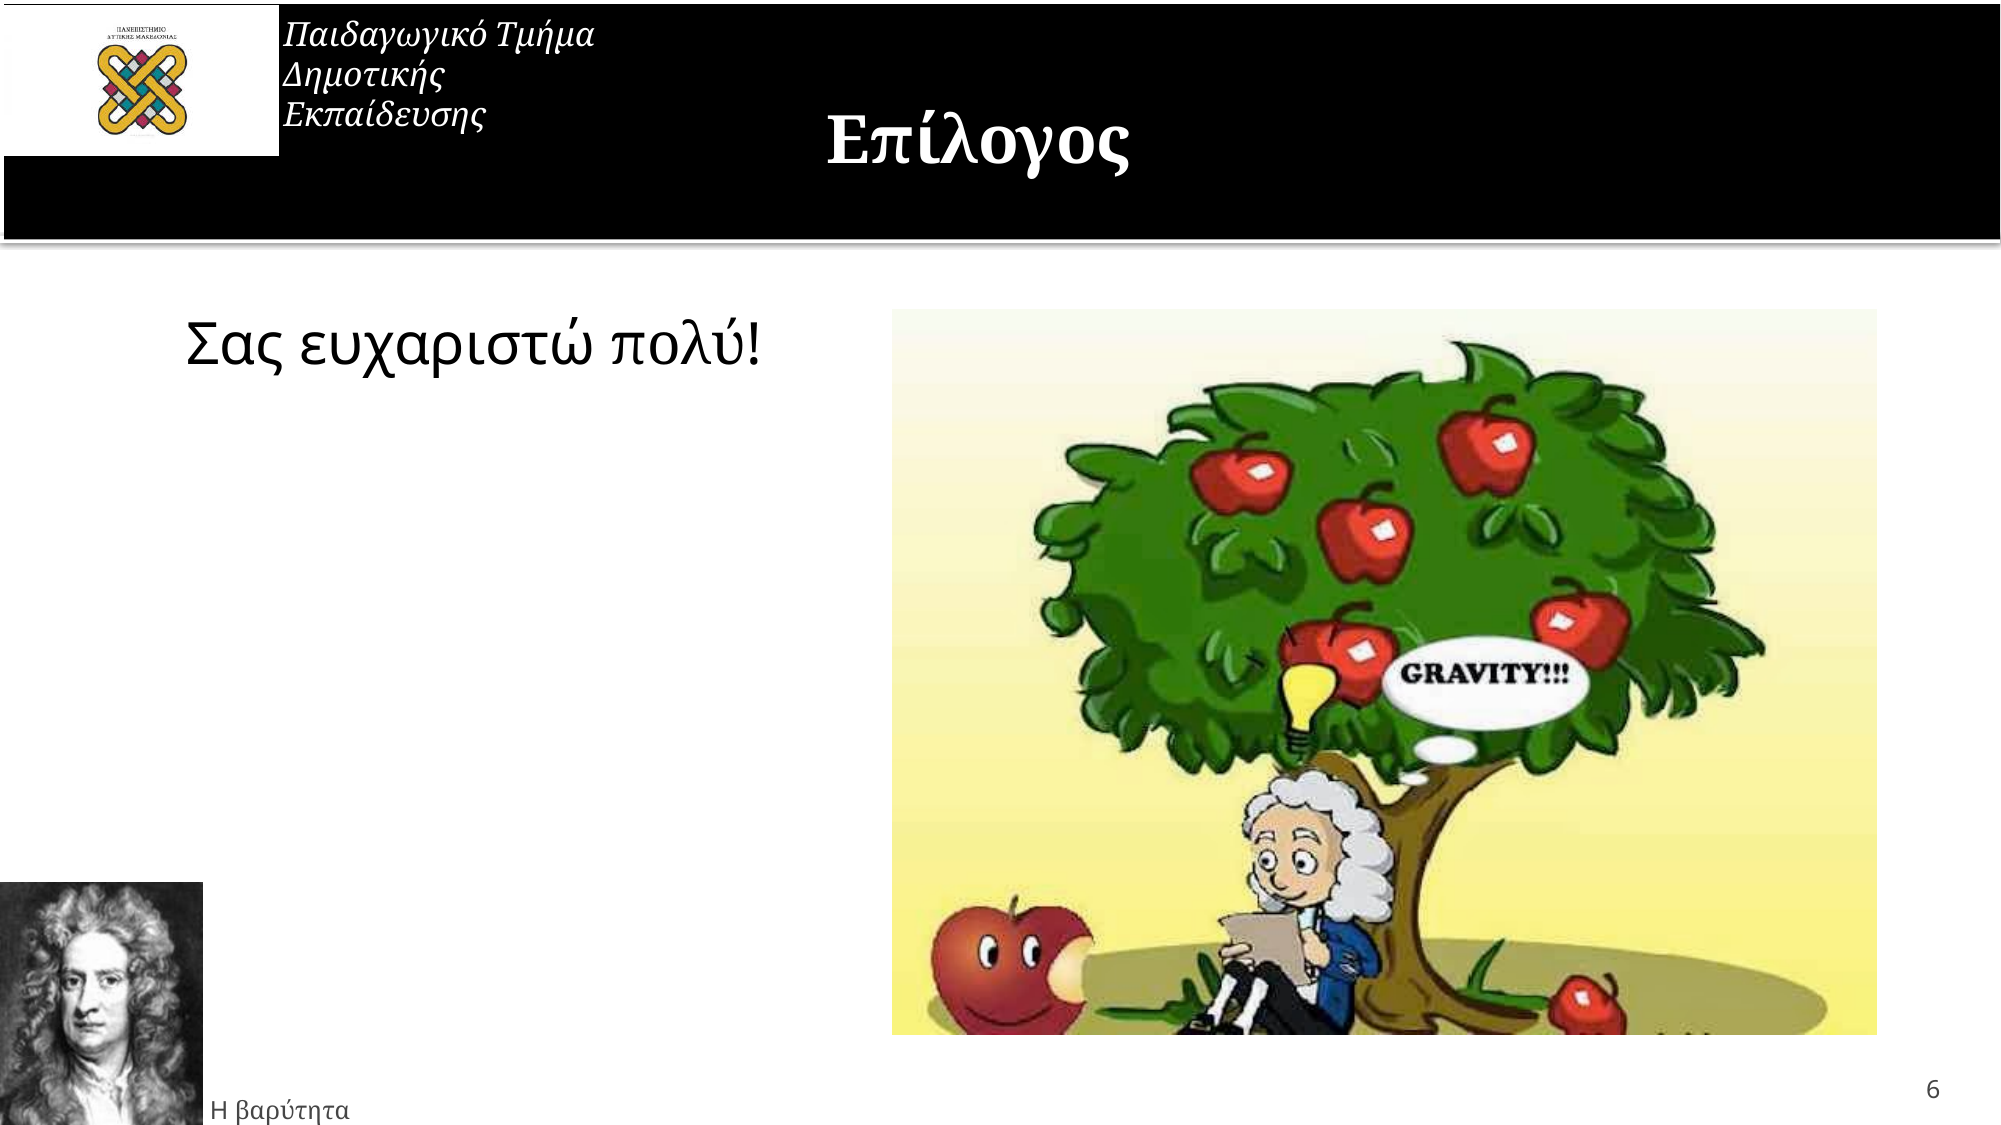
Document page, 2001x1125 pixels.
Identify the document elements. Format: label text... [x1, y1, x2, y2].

picture [4, 5, 279, 156]
picture [0, 882, 203, 1125]
footer Η βαρύτητα [202, 1080, 1407, 1125]
list Σας ευχαριστώ πολύ! [99, 291, 1767, 1050]
picture [892, 309, 1877, 1035]
slide_number 6 [1794, 1062, 1955, 1108]
title Επίλογος [74, 34, 1875, 240]
